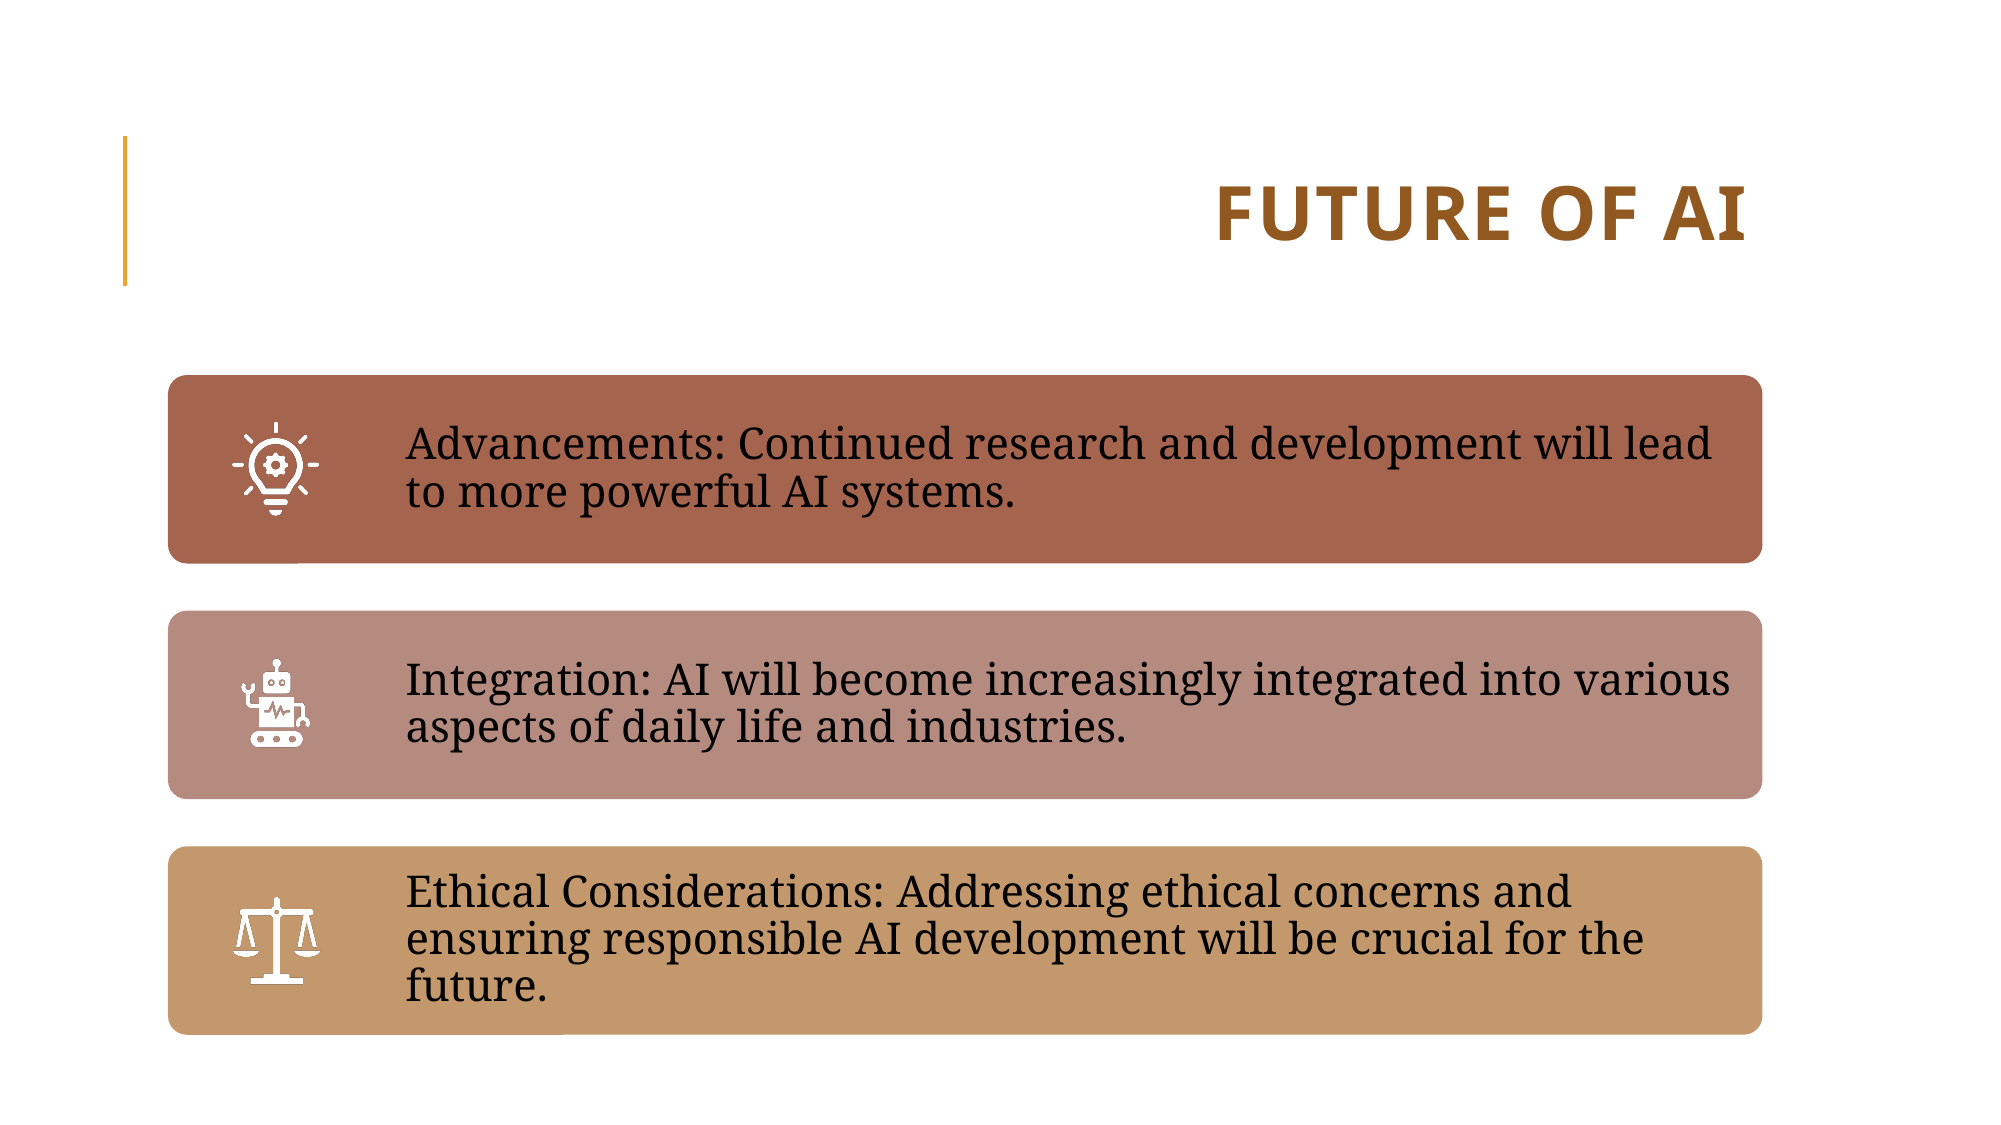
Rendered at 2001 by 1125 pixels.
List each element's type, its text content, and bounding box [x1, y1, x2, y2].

title Future of AI [168, 96, 1763, 342]
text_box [167, 374, 1763, 1036]
